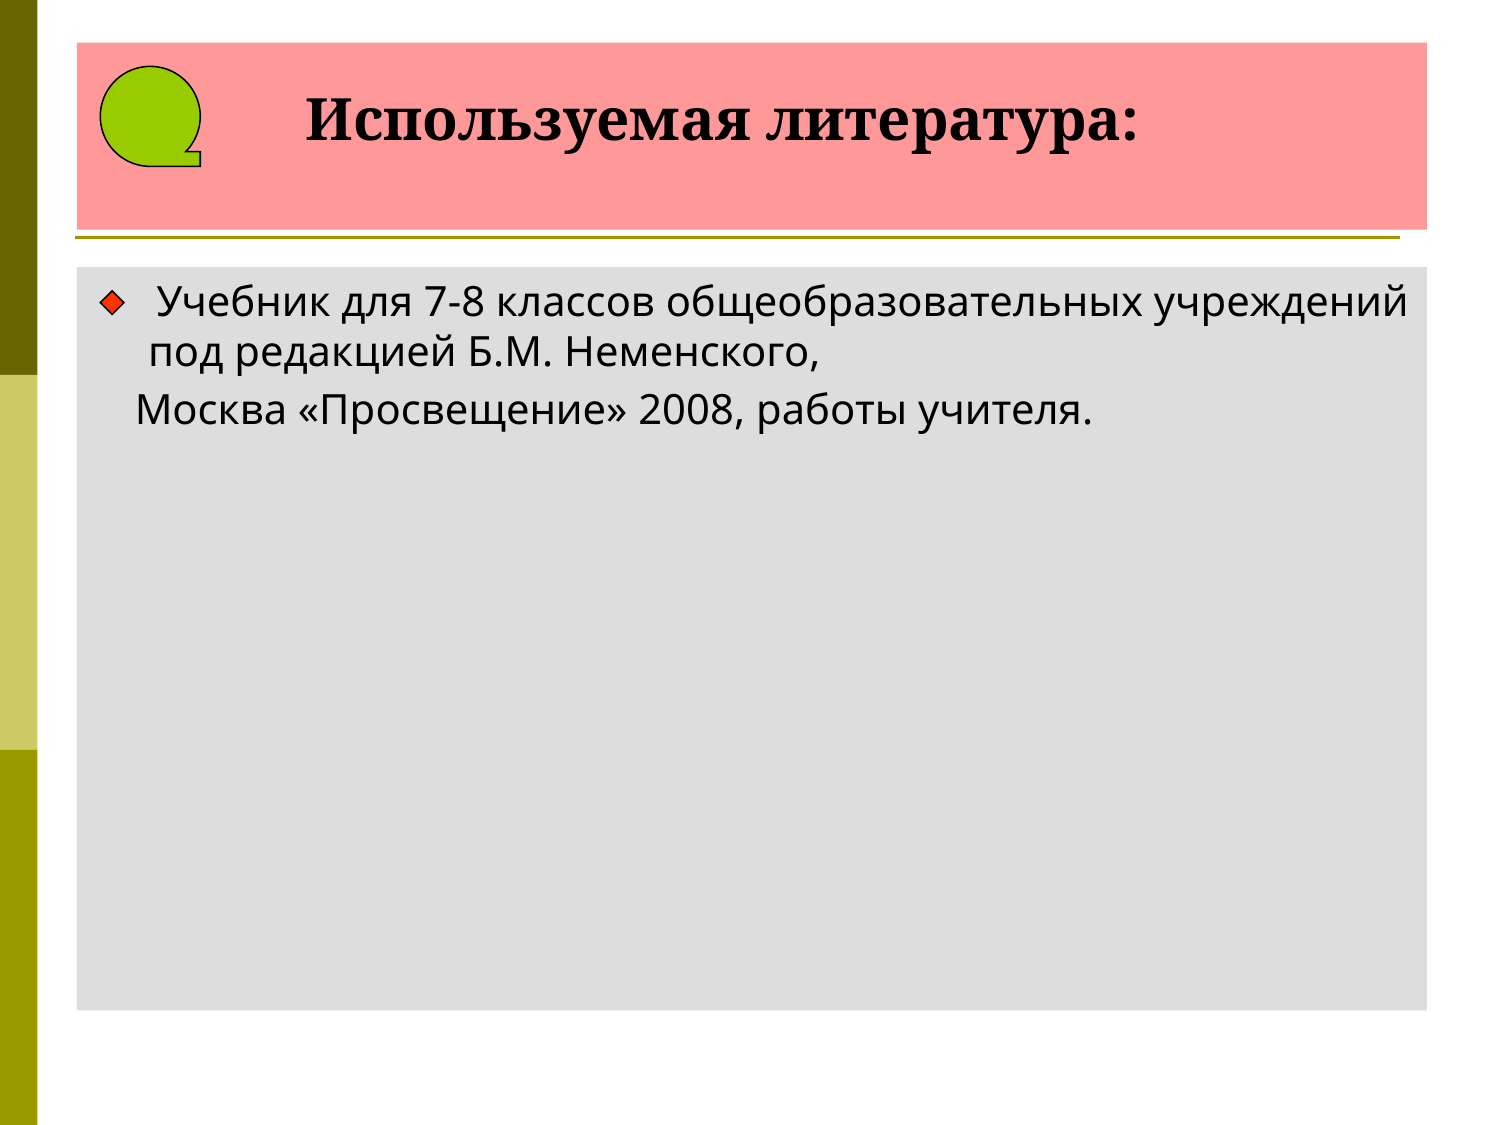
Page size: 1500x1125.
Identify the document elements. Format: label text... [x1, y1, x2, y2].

list Учебник для 7-8 классов общеобразовательных учреждений под редакцией Б.М. Неменского, Москва «Просвещение» 2008, работы учителя. [76, 266, 1428, 1011]
text_box [100, 66, 201, 167]
text_box [100, 290, 124, 315]
title Используемая литература: [76, 42, 1428, 230]
